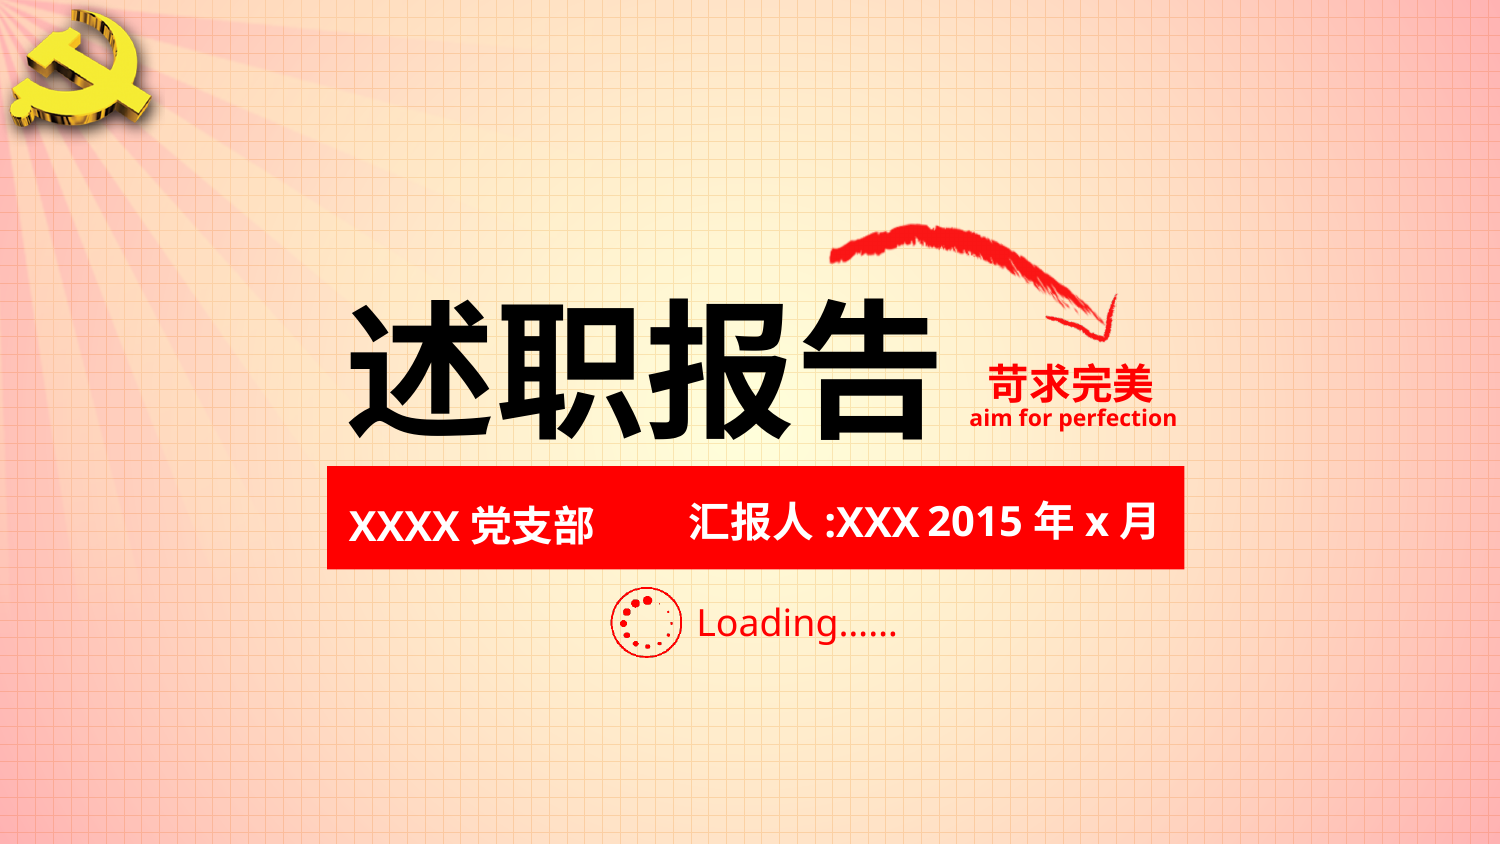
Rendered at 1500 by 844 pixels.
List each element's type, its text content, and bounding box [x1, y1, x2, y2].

text_box [716, 466, 1185, 570]
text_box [962, 350, 1185, 440]
text_box 汇报人:XXX [716, 488, 935, 553]
text_box 2015年x月 [912, 487, 1176, 552]
picture [809, 206, 1127, 345]
picture [0, 0, 712, 660]
text_box Loading…… [716, 591, 914, 652]
text_box 述职报告 [716, 269, 961, 464]
